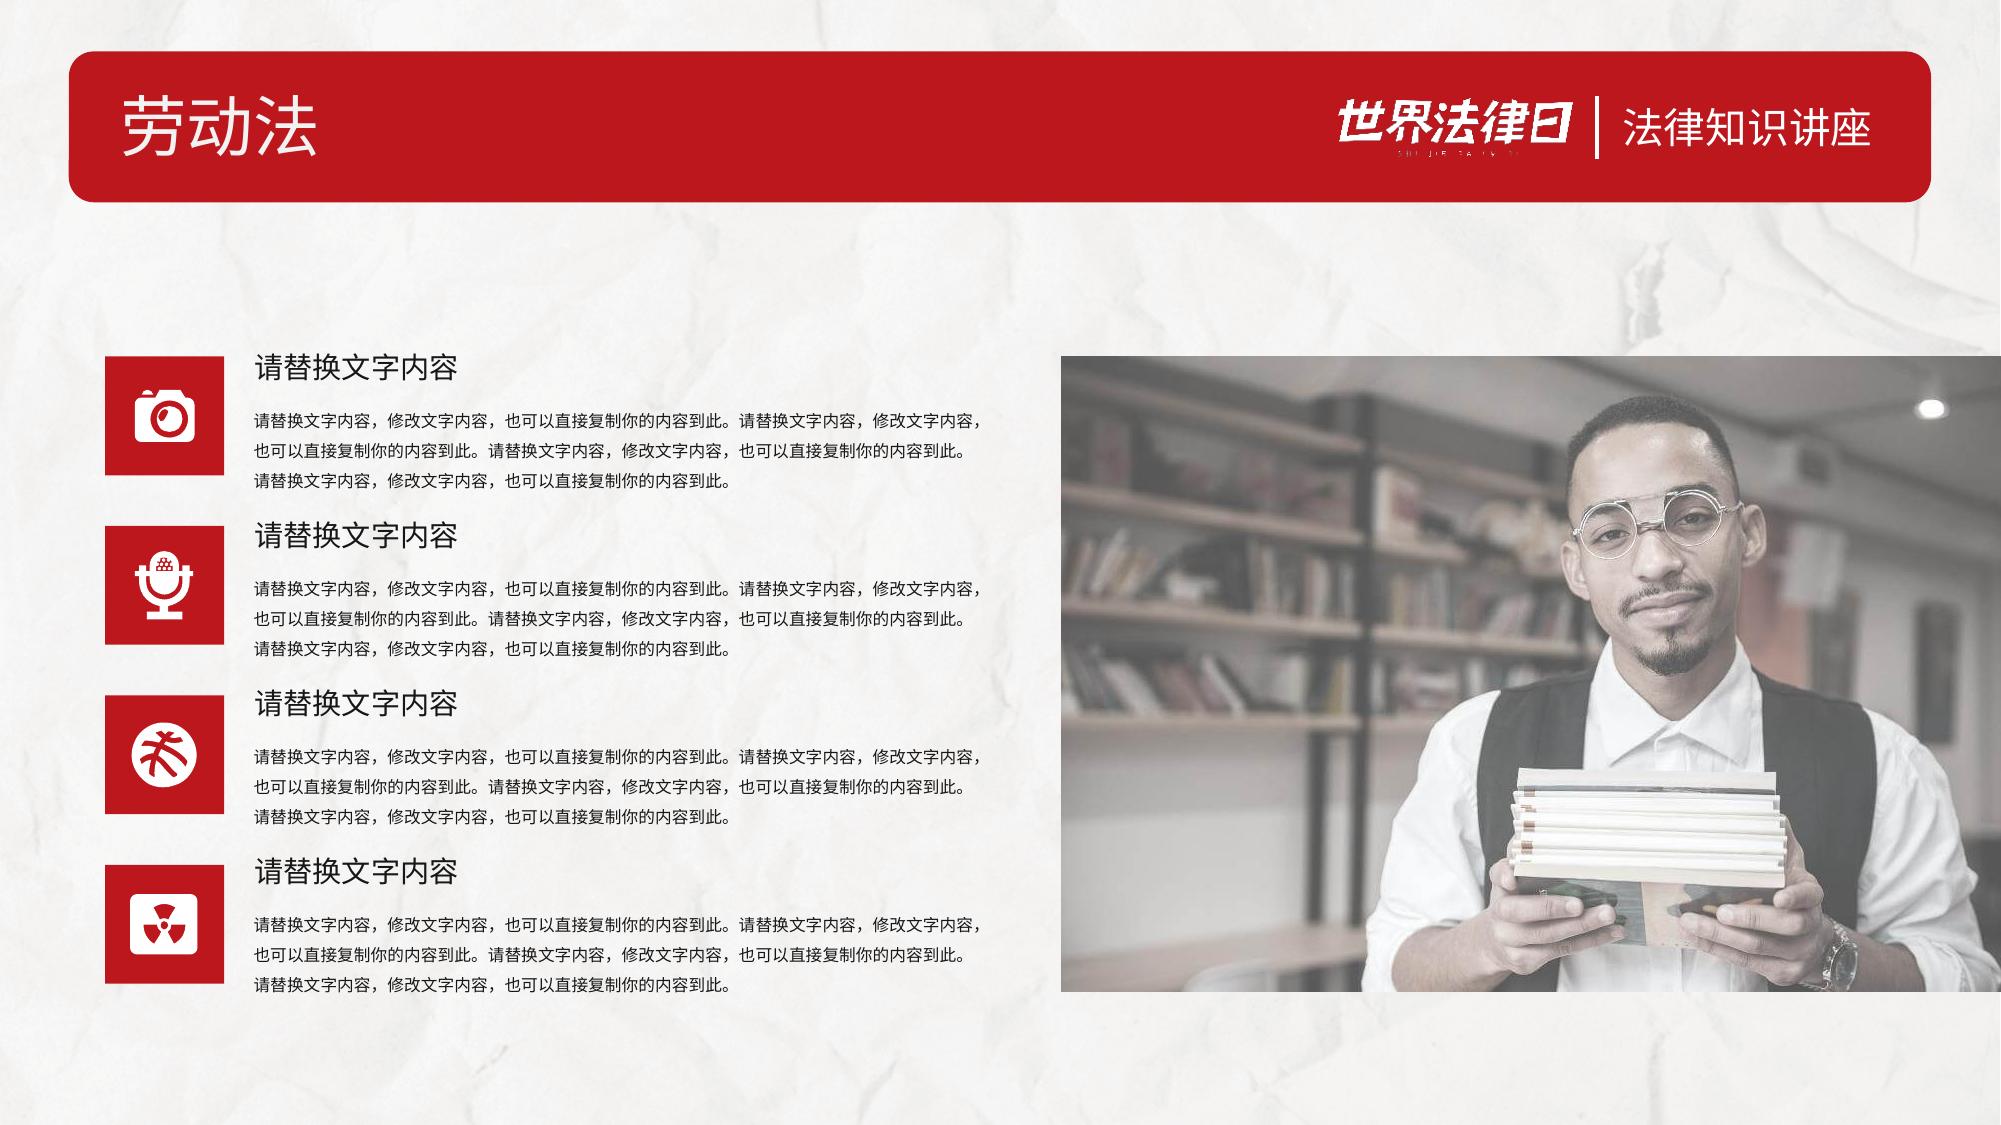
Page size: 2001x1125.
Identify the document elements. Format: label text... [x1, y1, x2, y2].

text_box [253, 685, 978, 824]
text_box 劳动法 [105, 77, 673, 173]
text_box [67, 50, 1933, 204]
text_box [1338, 93, 1895, 160]
text_box [134, 551, 194, 620]
text_box [104, 355, 225, 476]
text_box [253, 349, 978, 489]
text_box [253, 517, 978, 656]
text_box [253, 853, 978, 992]
text_box [130, 894, 198, 955]
text_box [104, 864, 225, 985]
text_box [104, 525, 225, 646]
text_box [131, 722, 197, 788]
text_box [134, 389, 195, 442]
picture [0, 0, 2001, 1125]
text_box [1060, 355, 2000, 993]
text_box [104, 694, 225, 815]
